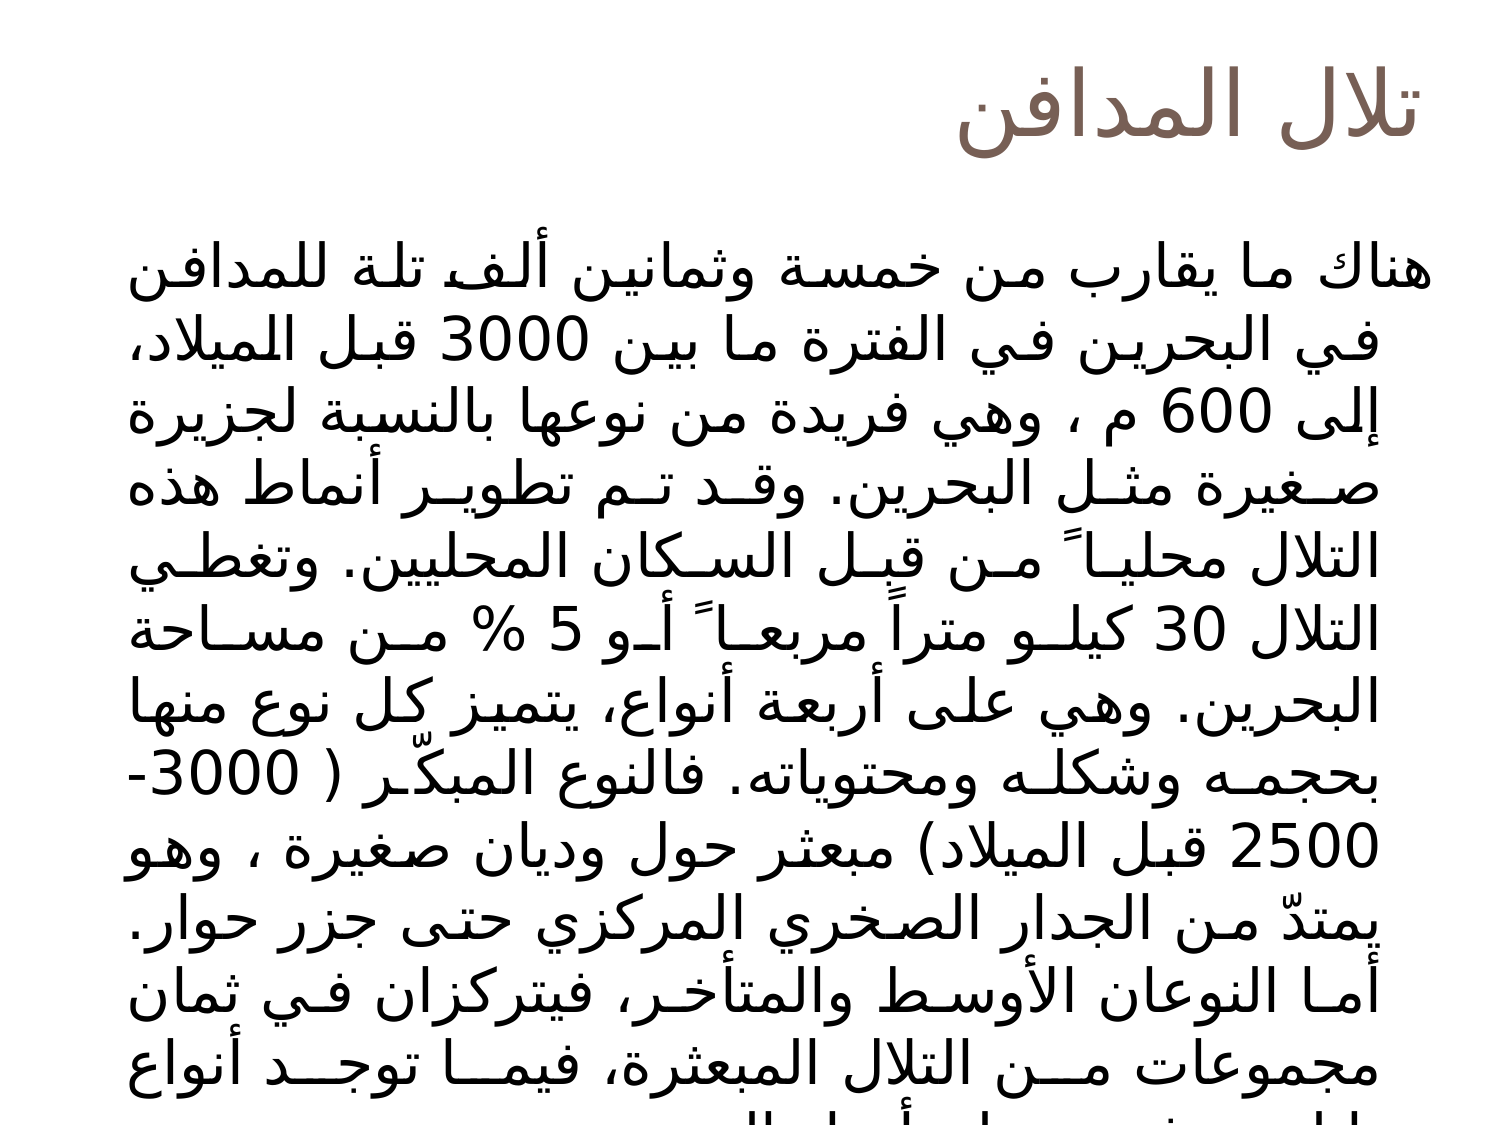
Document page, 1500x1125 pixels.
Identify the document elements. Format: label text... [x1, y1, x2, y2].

text_box تلال المدافن [100, 37, 1438, 200]
text_box هناك ما يقارب من خمسة وثمانين ألف تلة للمدافن في البحرين في الفترة ما بين 3000 قبل الميلاد، إلى 600 م ، وهي فريدة من نوعها بالنسبة لجزيرة صغيرة مثل البحرين. وقد تم تطوير أنماط هذه التلال محليا ً من قبل السكان المحليين. وتغطي التلال 30 كيلو متراً مربعا ً أو 5 % من مساحة البحرين. وهي على أربعة أنواع، يتميز كل نوع منها بحجمه وشكله ومحتوياته. فالنوع المبكّر ( 3000-2500 قبل الميلاد) مبعثر حول وديان صغيرة ، وهو يمتدّ من الجدار الصخري المركزي حتى جزر حوار. أما النوعان الأوسط والمتأخر، فيتركزان في ثمان مجموعات من التلال المبعثرة، فيما توجد أنواع تايلوس في معظم أنحاء البحرين. [112, 219, 1450, 958]
